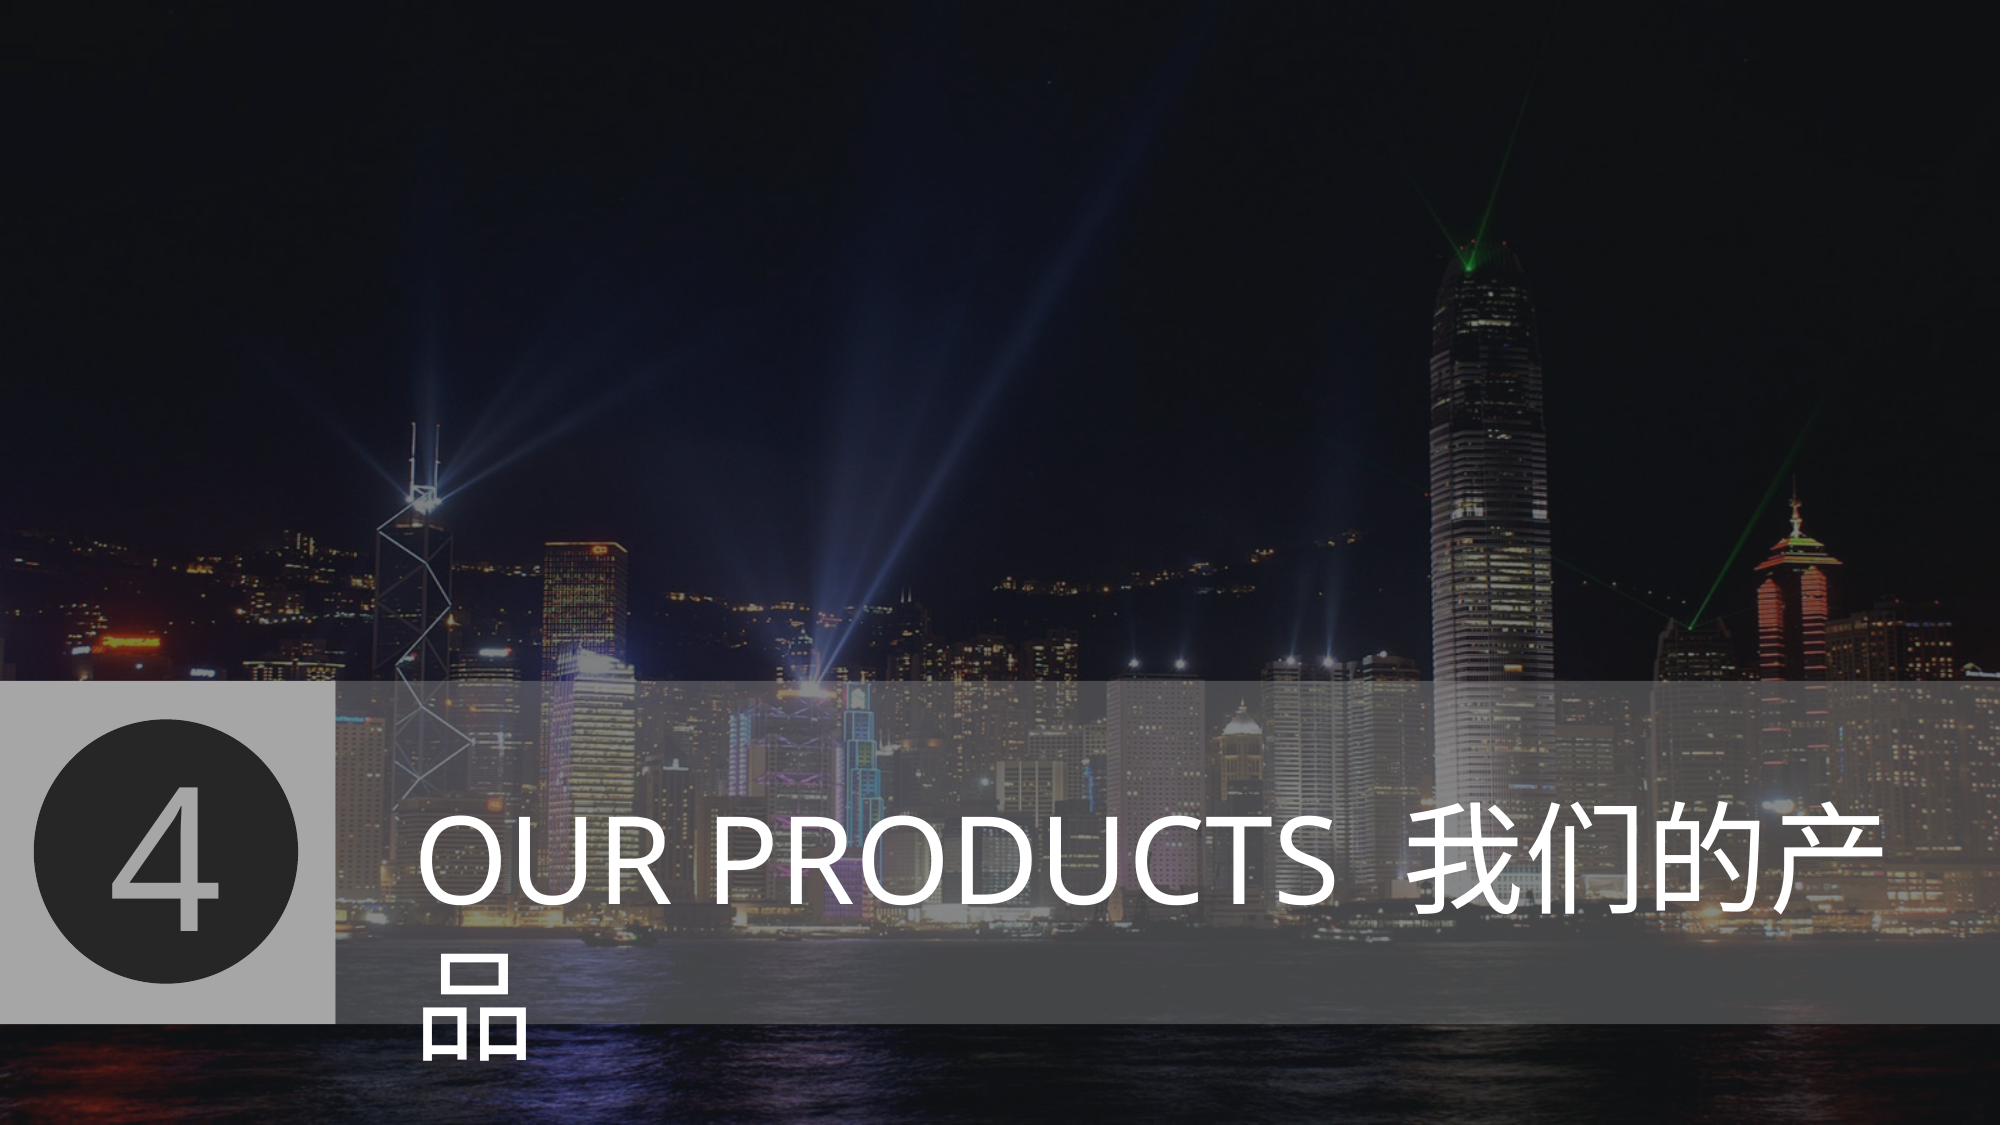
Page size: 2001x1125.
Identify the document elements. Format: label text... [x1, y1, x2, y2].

text_box [335, 680, 2000, 1025]
text_box OUR PRODUCTS 我们的产品 [398, 775, 1953, 1083]
text_box 4 [33, 718, 299, 985]
text_box [0, 680, 335, 1025]
